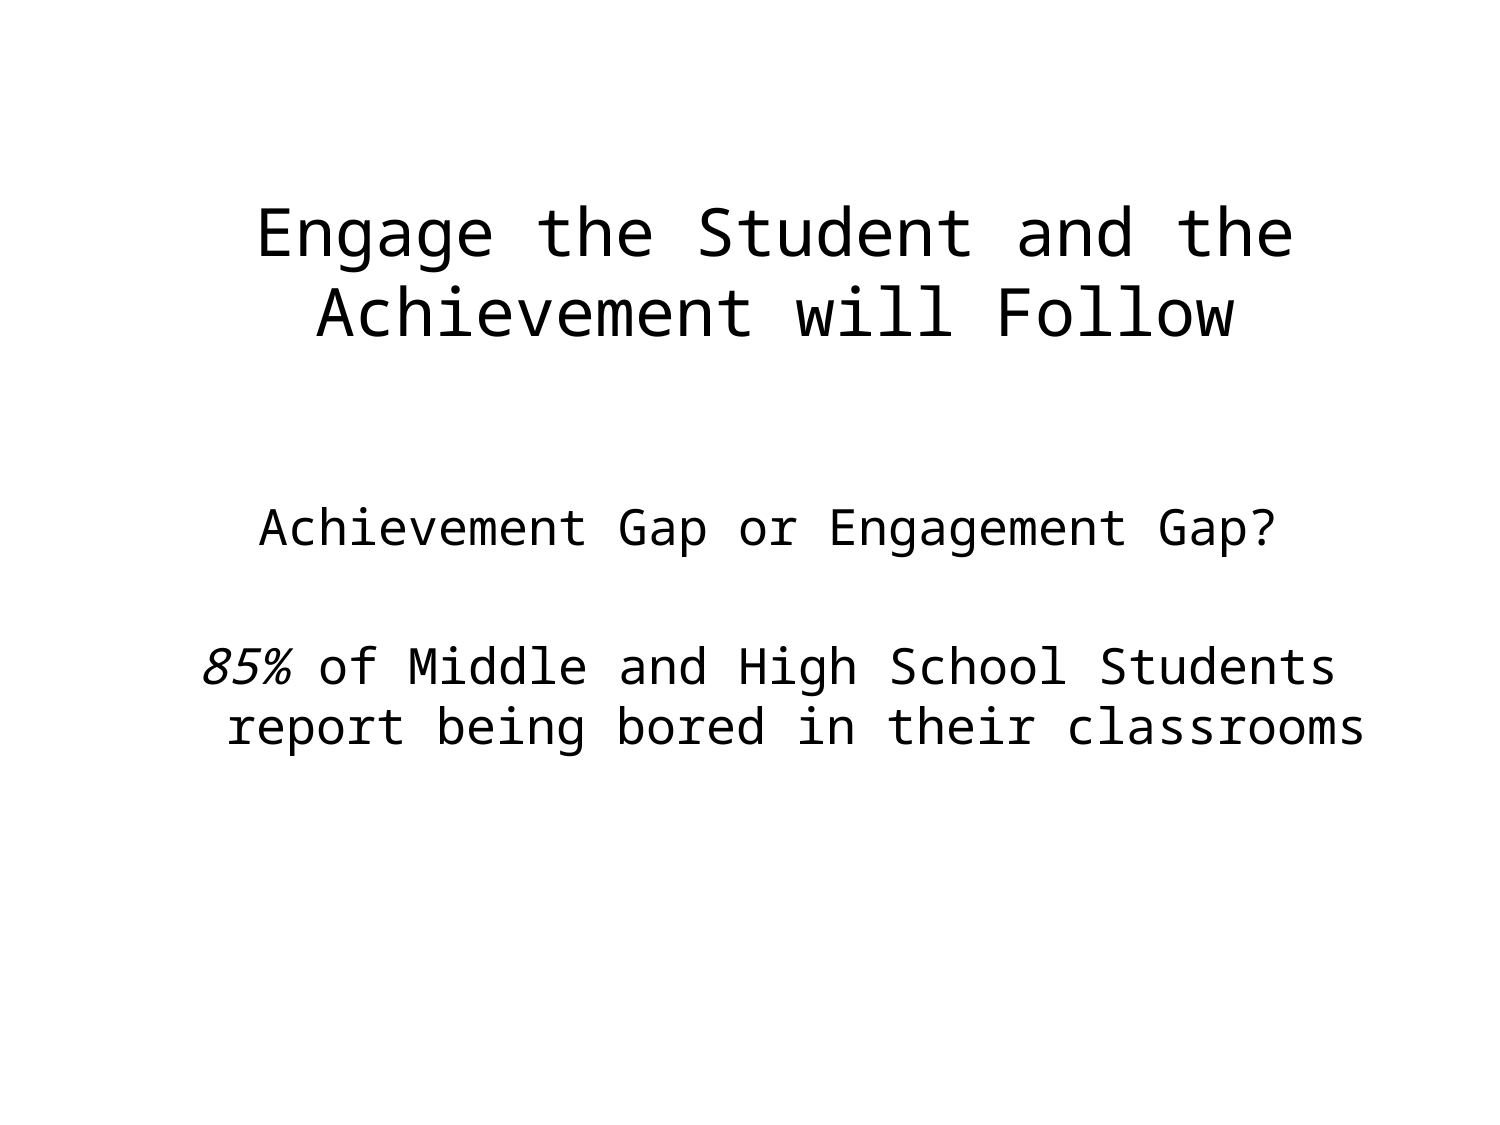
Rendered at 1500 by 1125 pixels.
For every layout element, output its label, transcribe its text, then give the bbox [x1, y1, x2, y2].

title Engage the Student and the Achievement will Follow [125, 299, 1425, 400]
list Achievement Gap or Engagement Gap? 85% of Middle and High School Students report being bored in their classrooms [137, 487, 1400, 675]
